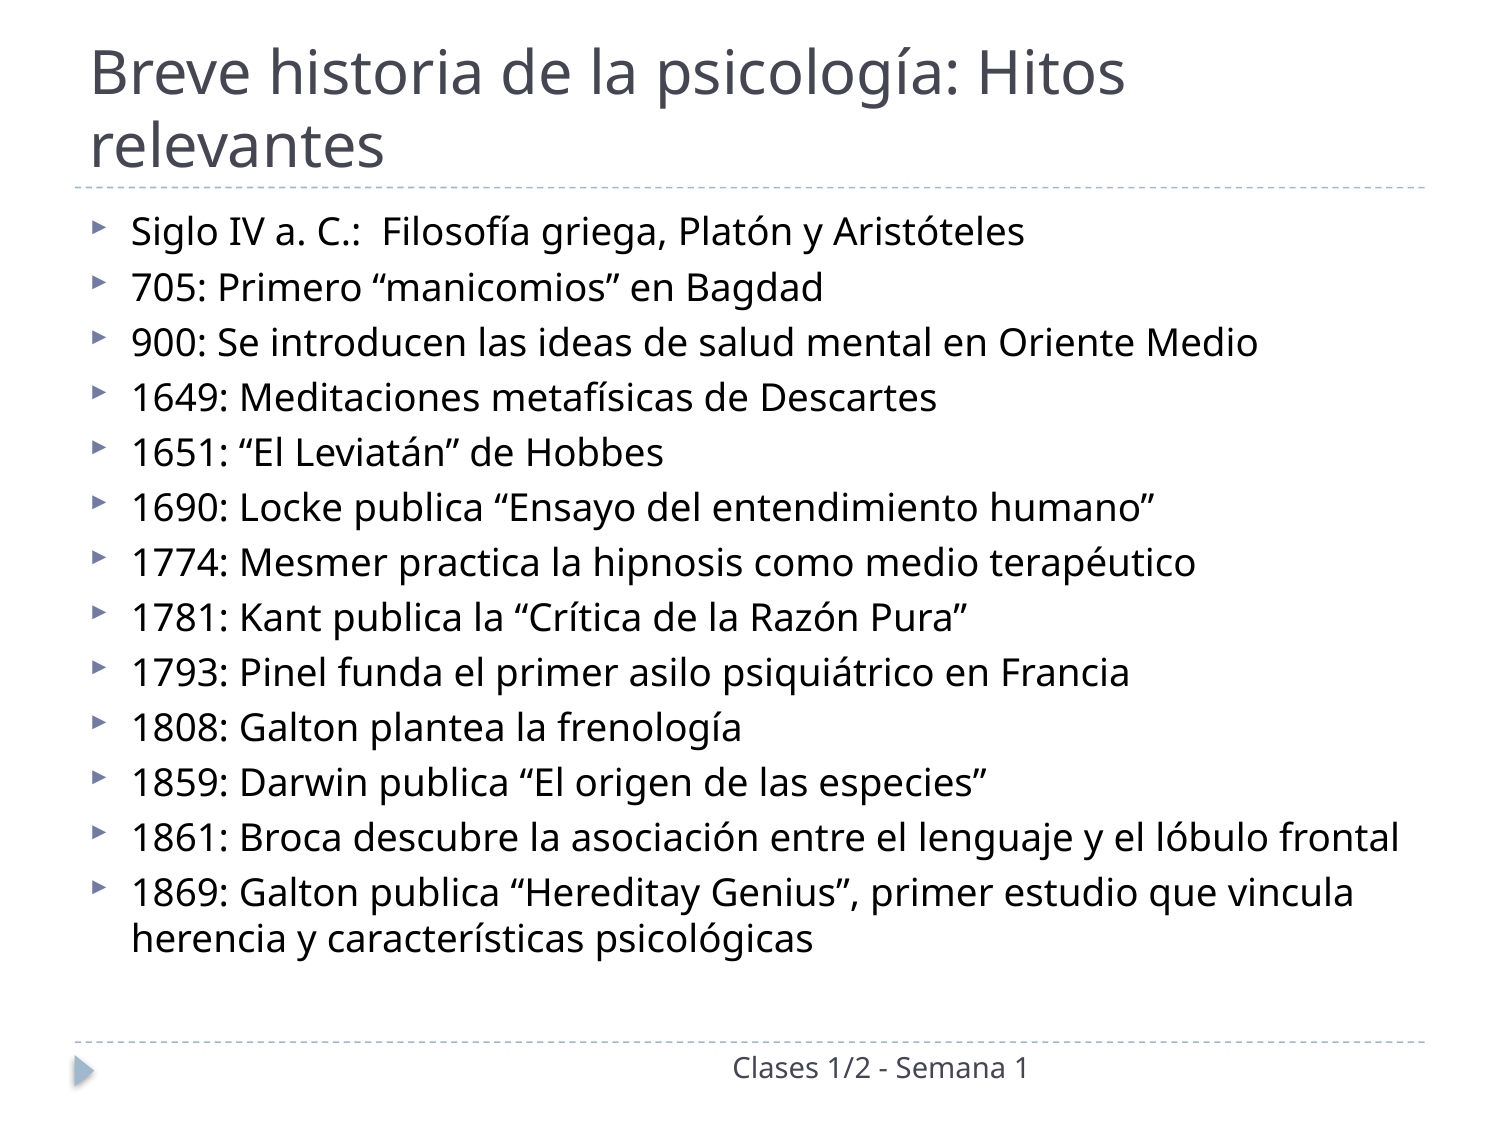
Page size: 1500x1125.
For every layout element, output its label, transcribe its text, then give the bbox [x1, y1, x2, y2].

footer Clases 1/2 - Semana 1 [475, 1042, 1046, 1103]
list Siglo IV a. C.: Filosofía griega, Platón y Aristóteles 705: Primero “manicomios” en Bagdad 900: Se introducen las ideas de salud mental en Oriente Medio 1649: Meditaciones metafísicas de Descartes 1651: “El Leviatán” de Hobbes 1690: Locke publica “Ensayo del entendimiento humano” 1774: Mesmer practica la hipnosis como medio terapéutico 1781: Kant publica la “Crítica de la Razón Pura” 1793: Pinel funda el primer asilo psiquiátrico en Francia 1808: Galton plantea la frenología 1859: Darwin publica “El origen de las especies” 1861: Broca descubre la asociación entre el lenguaje y el lóbulo frontal 1869: Galton publica “Hereditay Genius”, primer estudio que vincula herencia y características psicológicas [75, 200, 1425, 1010]
title Breve historia de la psicología: Hitos relevantes [75, 24, 1425, 188]
